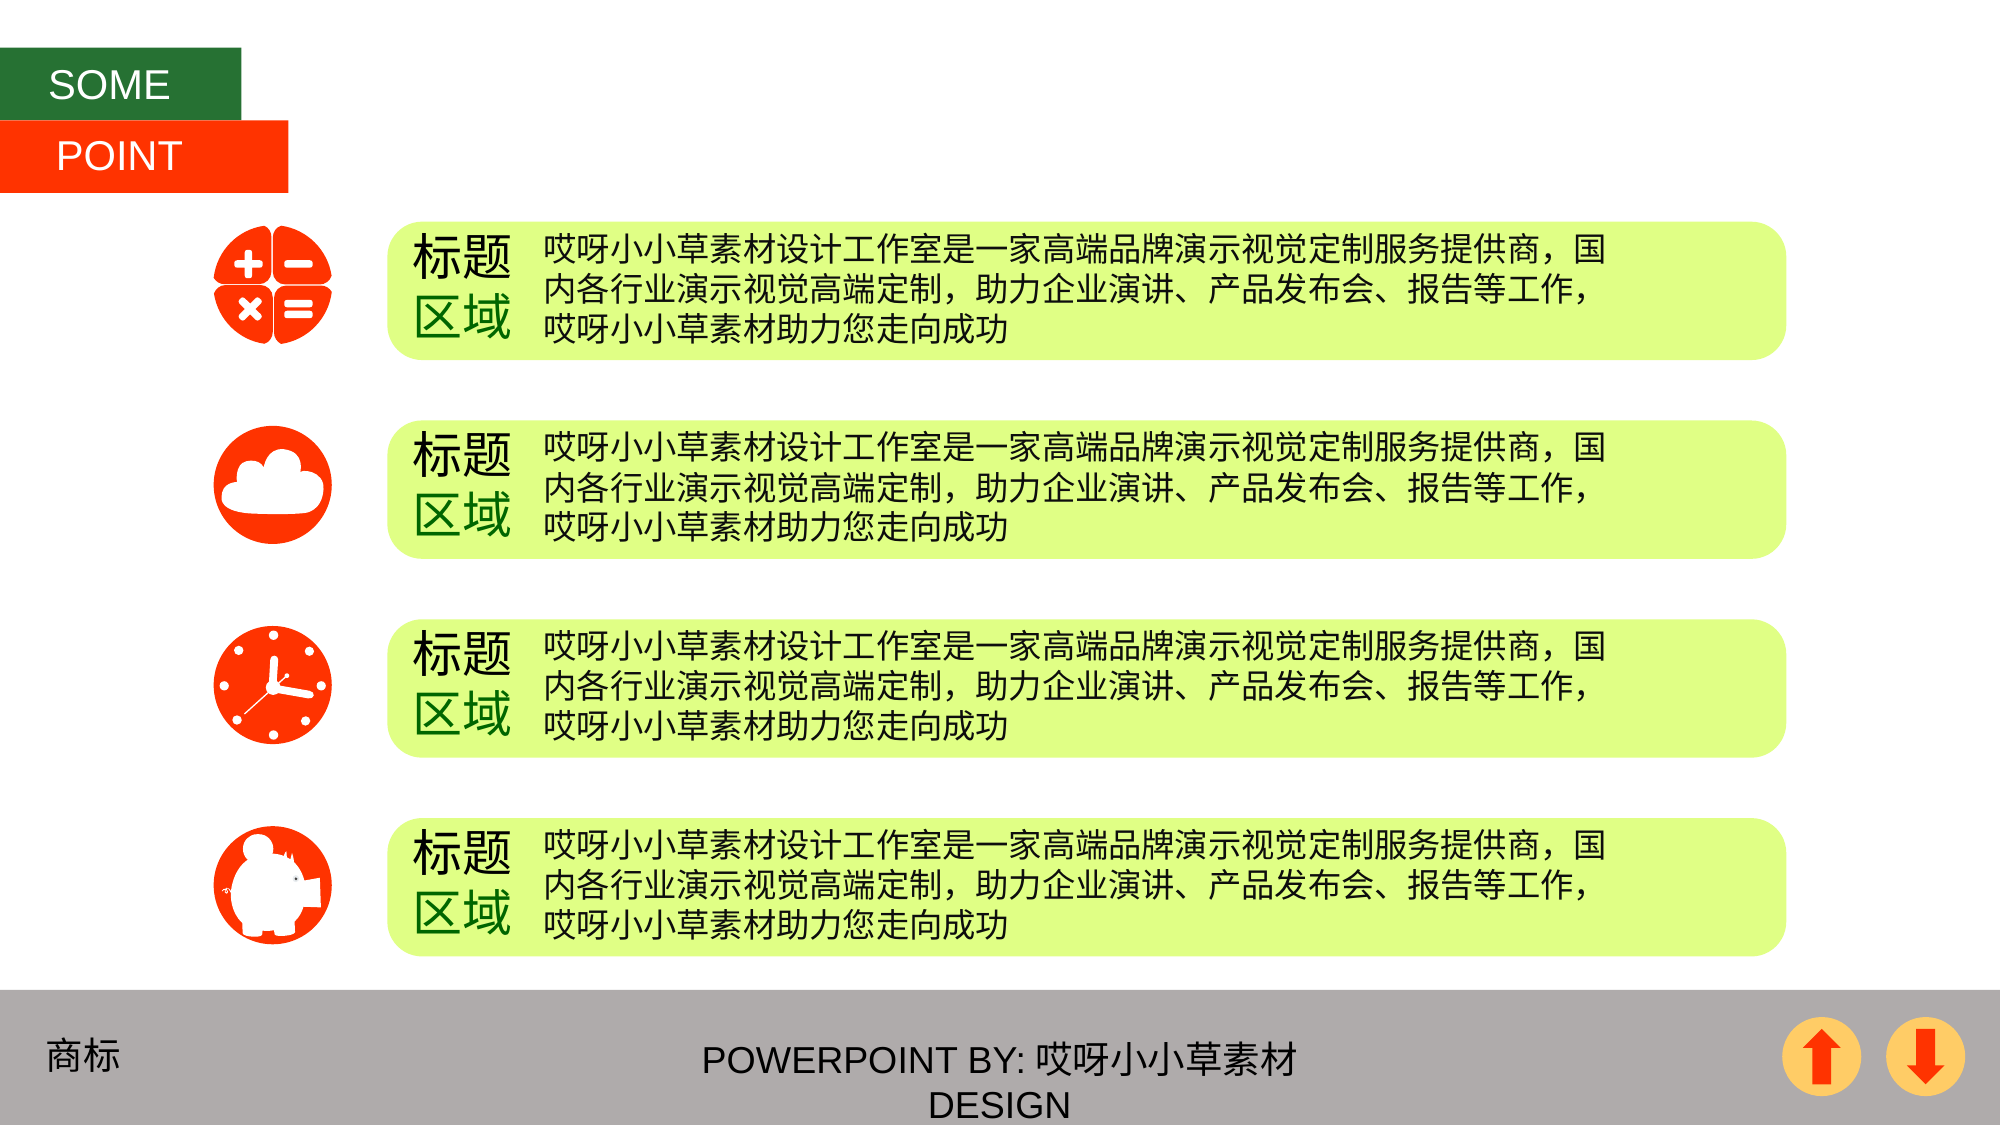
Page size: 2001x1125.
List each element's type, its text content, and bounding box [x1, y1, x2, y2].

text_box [387, 814, 1787, 957]
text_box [213, 826, 332, 945]
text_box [213, 225, 332, 344]
text_box POINT [41, 121, 234, 187]
text_box SOME [33, 50, 214, 116]
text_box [387, 416, 1787, 559]
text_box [387, 217, 1787, 361]
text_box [387, 615, 1787, 758]
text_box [213, 425, 332, 544]
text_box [213, 625, 332, 745]
